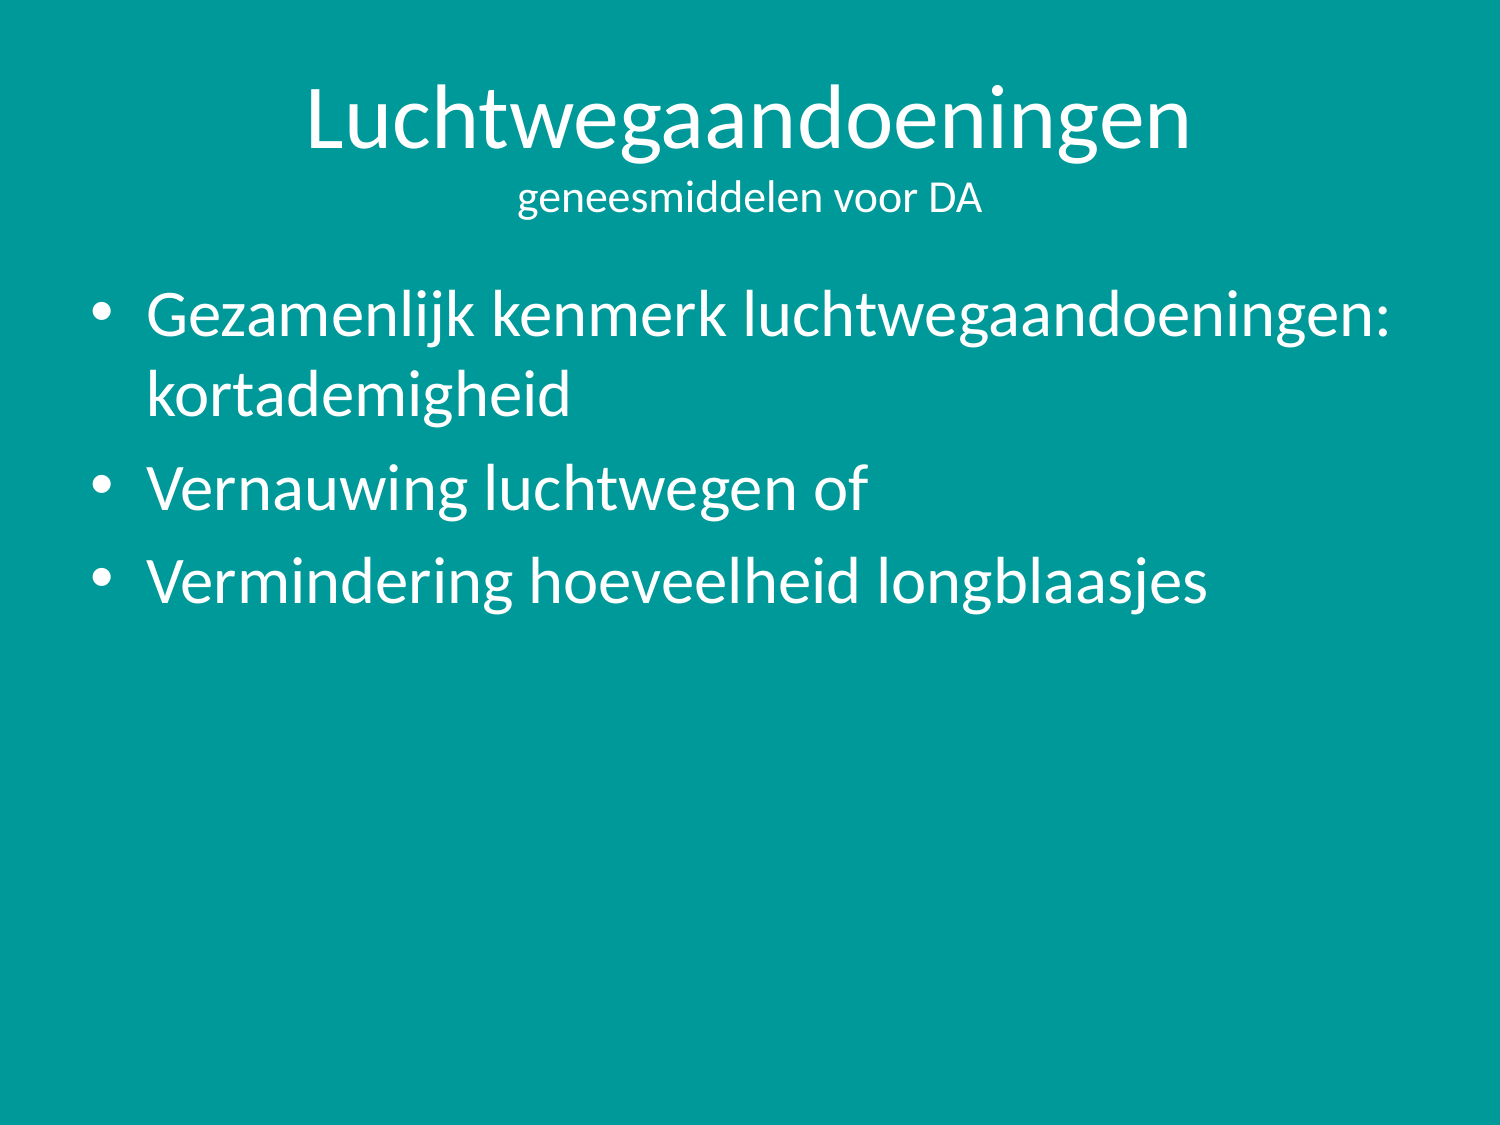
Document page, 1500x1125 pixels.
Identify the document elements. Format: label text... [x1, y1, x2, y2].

list Gezamenlijk kenmerk luchtwegaandoeningen: kortademigheid Vernauwing luchtwegen of Vermindering hoeveelheid longblaasjes [75, 262, 1425, 1005]
title Luchtwegaandoeningen geneesmiddelen voor DA [75, 45, 1425, 233]
